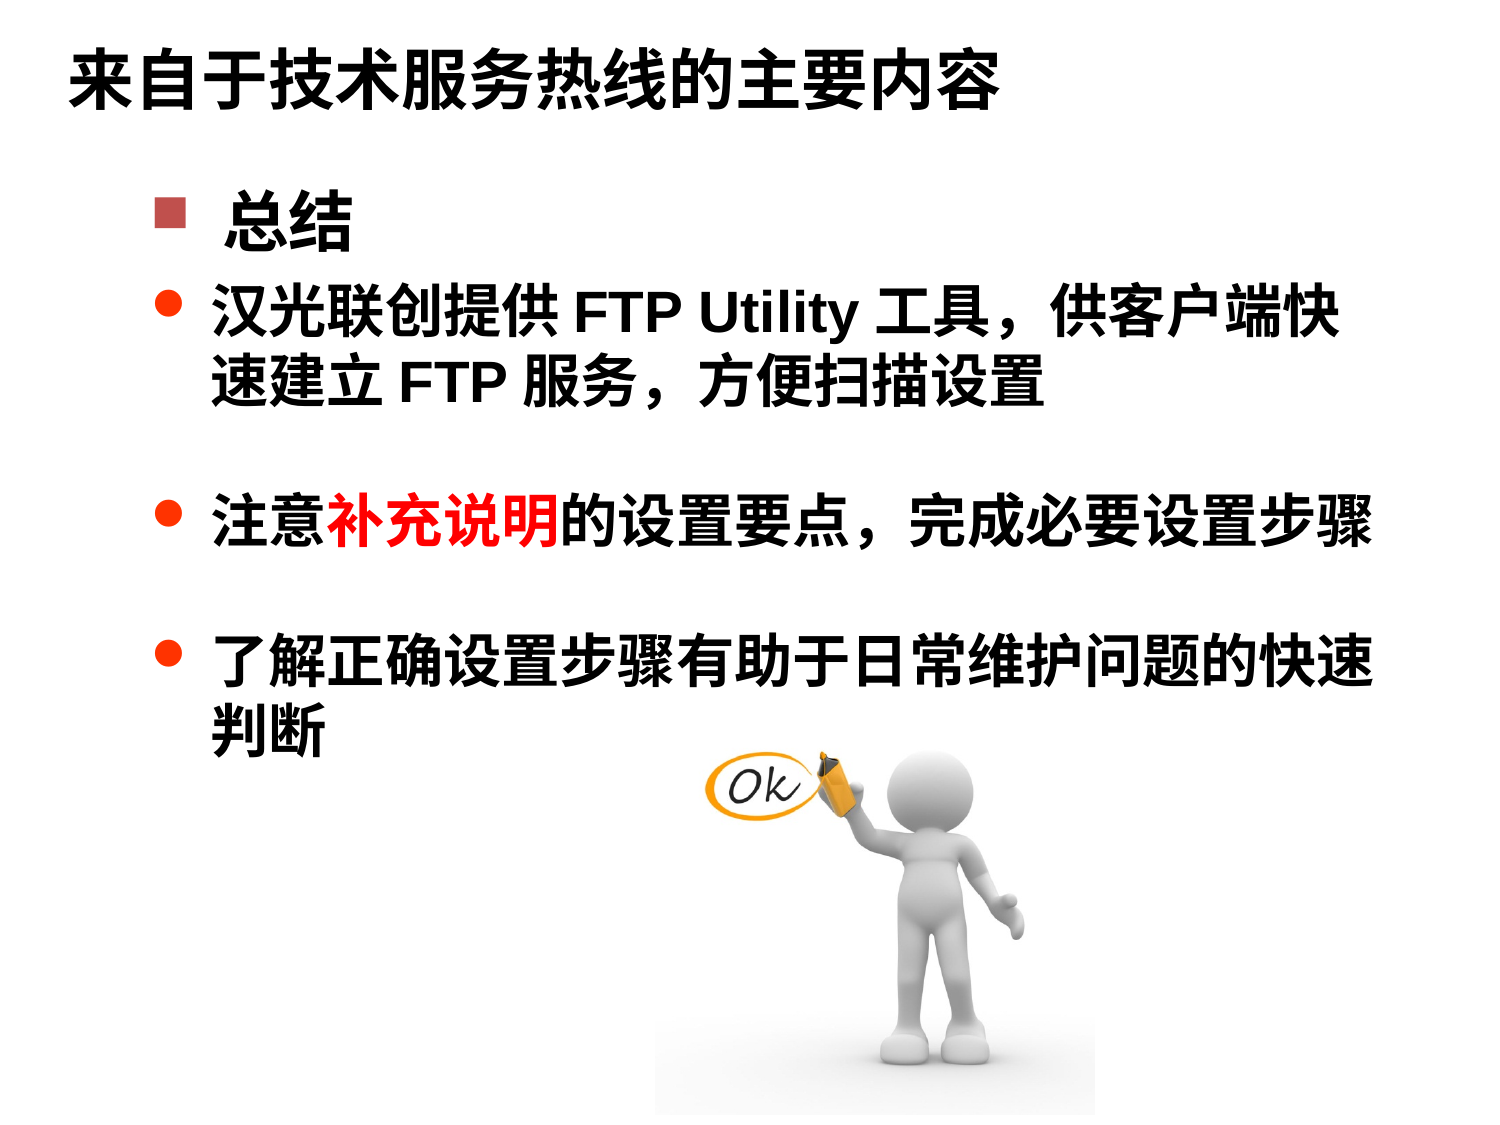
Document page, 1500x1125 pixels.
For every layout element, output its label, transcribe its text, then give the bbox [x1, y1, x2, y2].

text_box 总结 [135, 172, 1306, 268]
picture [655, 703, 1095, 1115]
text_box 汉光联创提供FTP Utility工具，供客户端快速建立FTP服务，方便扫描设置 注意补充说明的设置要点，完成必要设置步骤 了解正确设置步骤有助于日常维护问题的快速判断 [136, 267, 1413, 772]
text_box 来自于技术服务热线的主要内容 [53, 30, 1152, 126]
